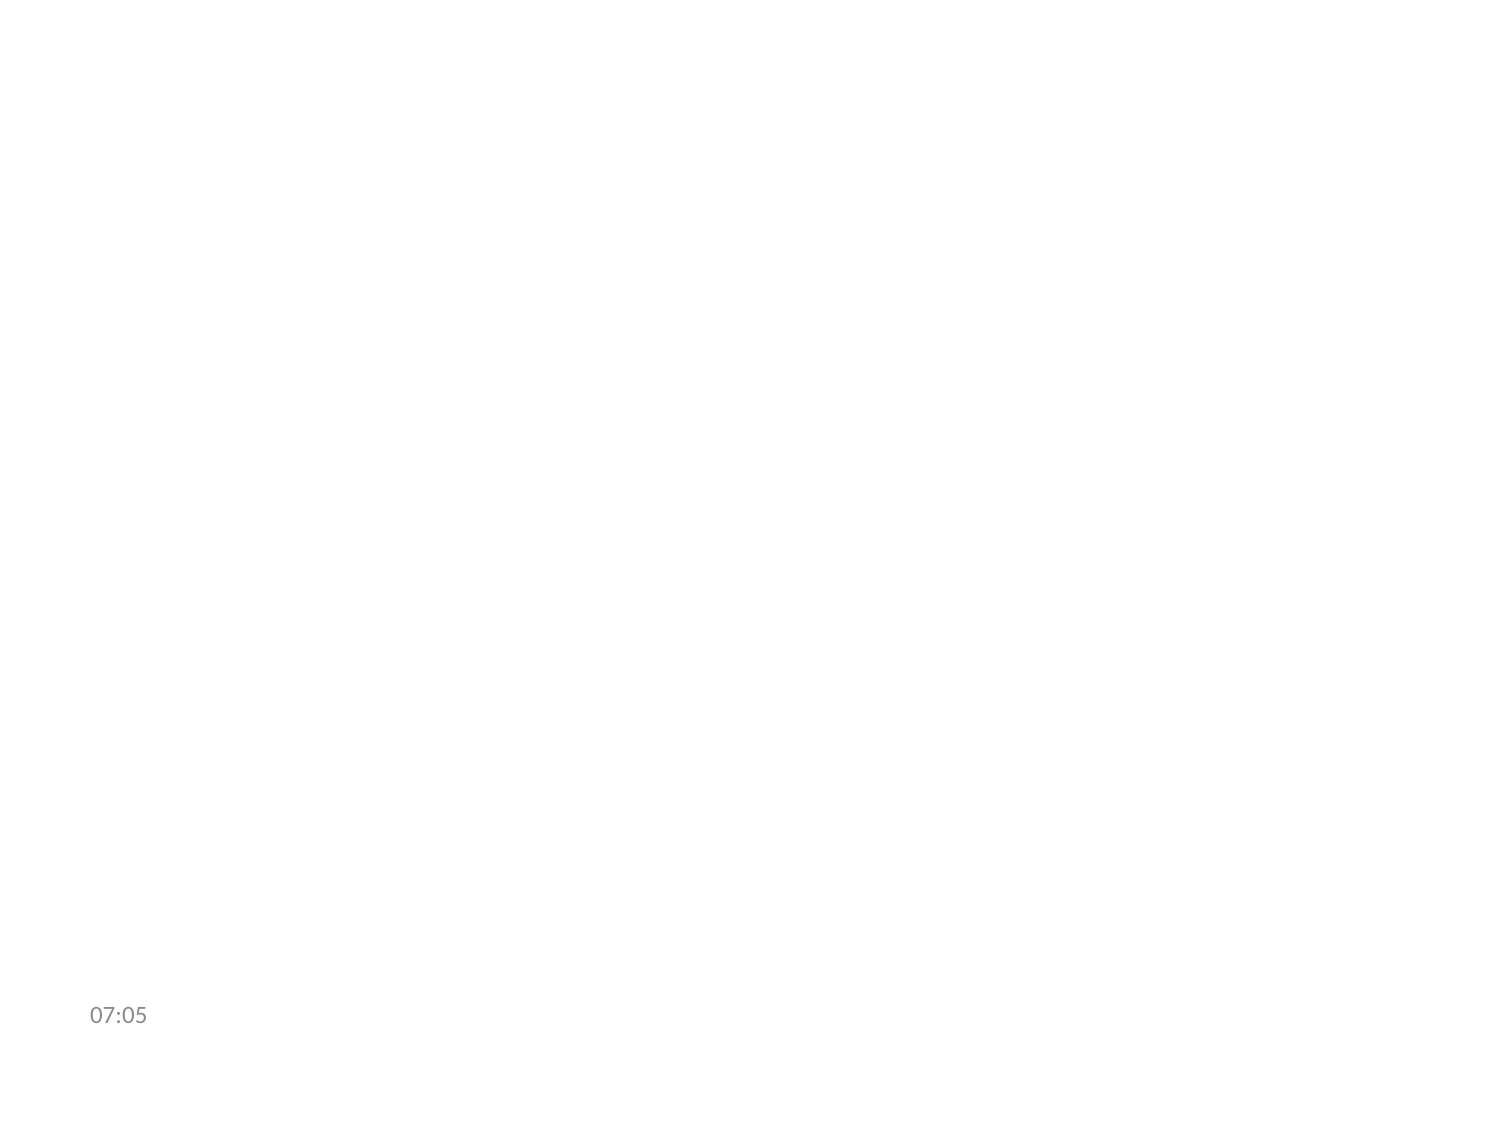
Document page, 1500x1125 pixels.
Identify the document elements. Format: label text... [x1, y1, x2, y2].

text_box 15:35 [75, 983, 425, 1044]
